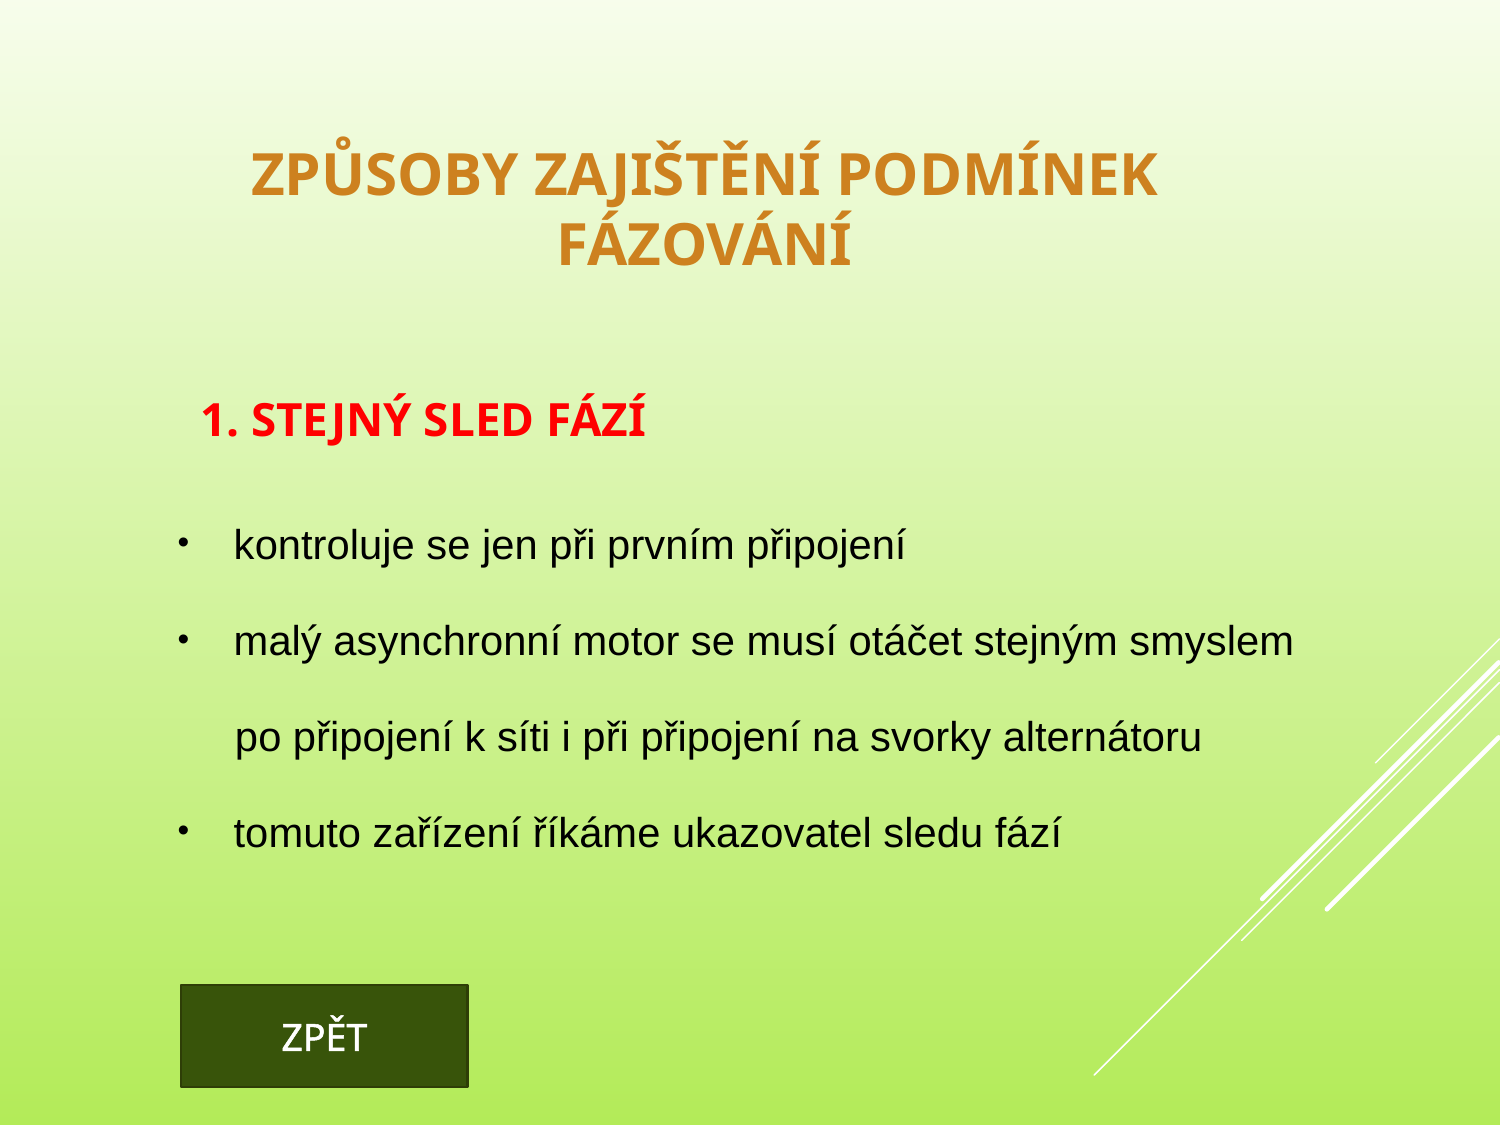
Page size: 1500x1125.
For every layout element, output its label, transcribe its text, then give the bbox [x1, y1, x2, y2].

list kontroluje se jen při prvním připojení malý asynchronní motor se musí otáčet stejným smyslem po připojení k síti i při připojení na svorky alternátoru tomuto zařízení říkáme ukazovatel sledu fází [87, 485, 1401, 988]
list 1. Stejný sled fází [184, 315, 1232, 453]
title Způsoby zajištění podmínek fázování [87, 87, 1323, 328]
text_box ZPĚT [180, 984, 469, 1088]
